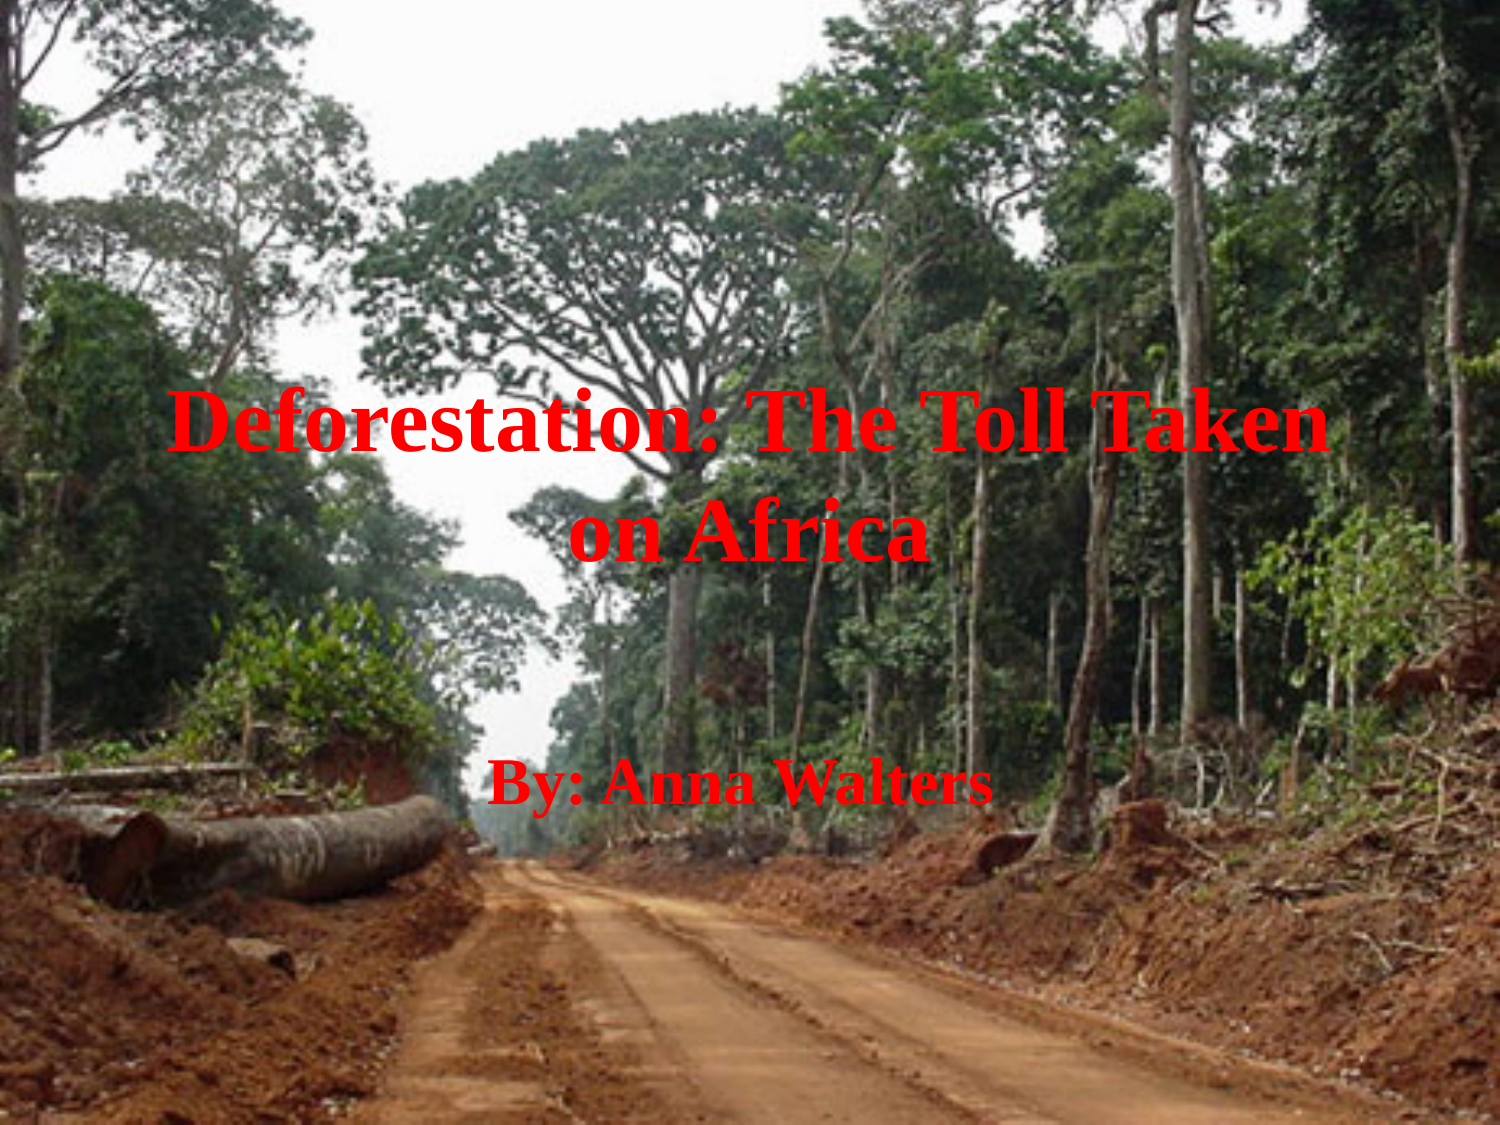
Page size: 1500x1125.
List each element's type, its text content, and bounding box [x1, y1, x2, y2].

subtitle By: Anna Walters [225, 637, 1275, 925]
title Deforestation: The Toll Taken on Africa [112, 349, 1388, 591]
picture [0, 0, 1500, 1125]
